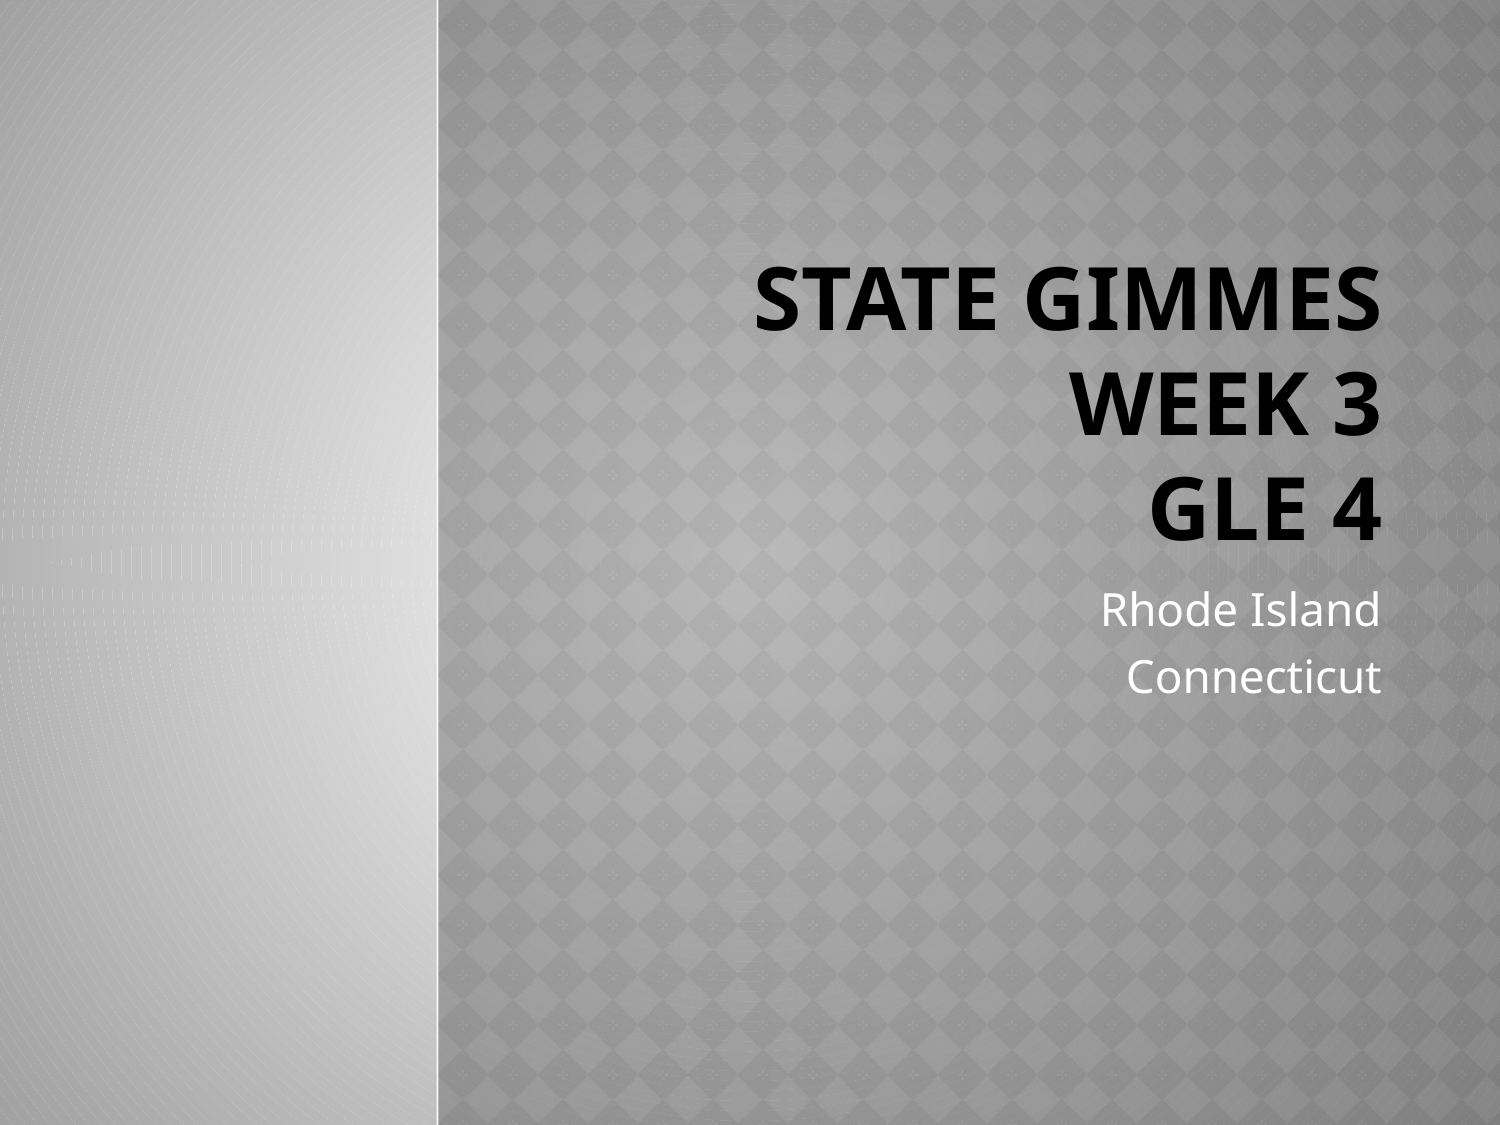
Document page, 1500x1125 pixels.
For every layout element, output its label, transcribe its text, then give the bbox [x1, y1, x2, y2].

title State Gimmes Week 3 GLE 4 [552, 87, 1390, 558]
subtitle Rhode Island Connecticut [550, 580, 1390, 762]
